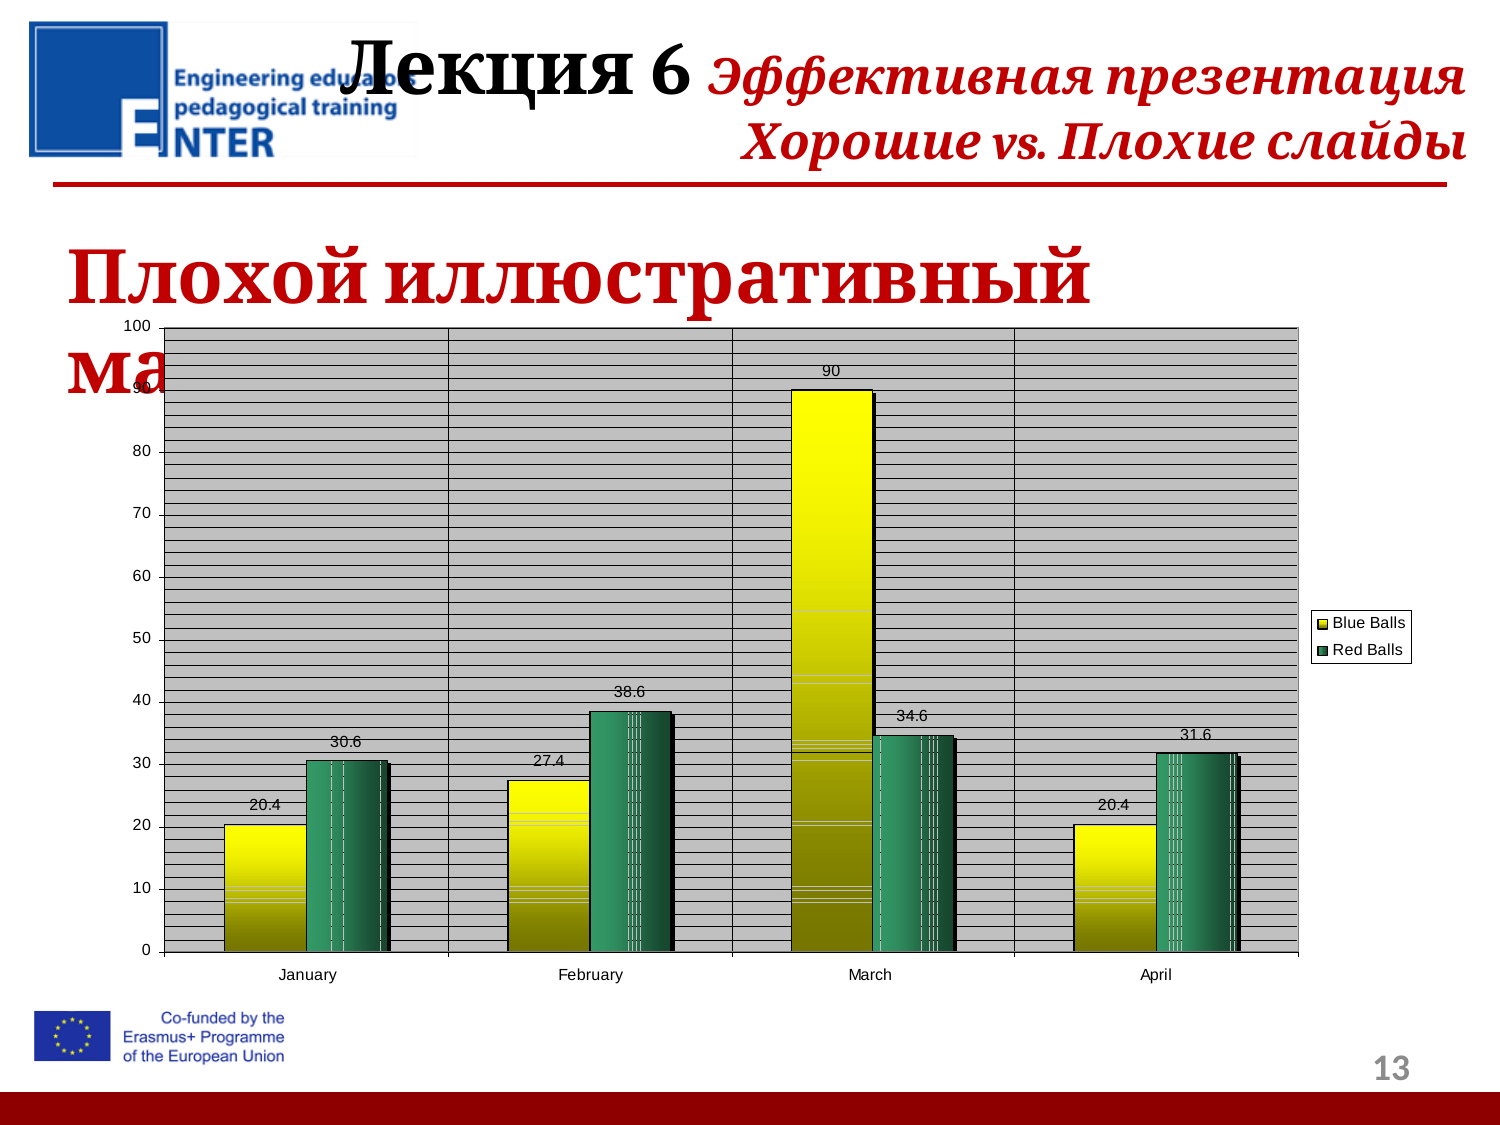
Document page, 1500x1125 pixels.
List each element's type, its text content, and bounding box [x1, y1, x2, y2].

text_box [0, 1092, 1500, 1125]
text_box Плохой иллюстративный материал: [52, 220, 1500, 416]
picture [29, 17, 418, 162]
text_box Лекция 6 Эффективная презентация Хорошие vs. Плохие слайды [230, 12, 1483, 178]
slide_number 13 [1074, 1035, 1425, 1095]
picture [29, 291, 1426, 1084]
